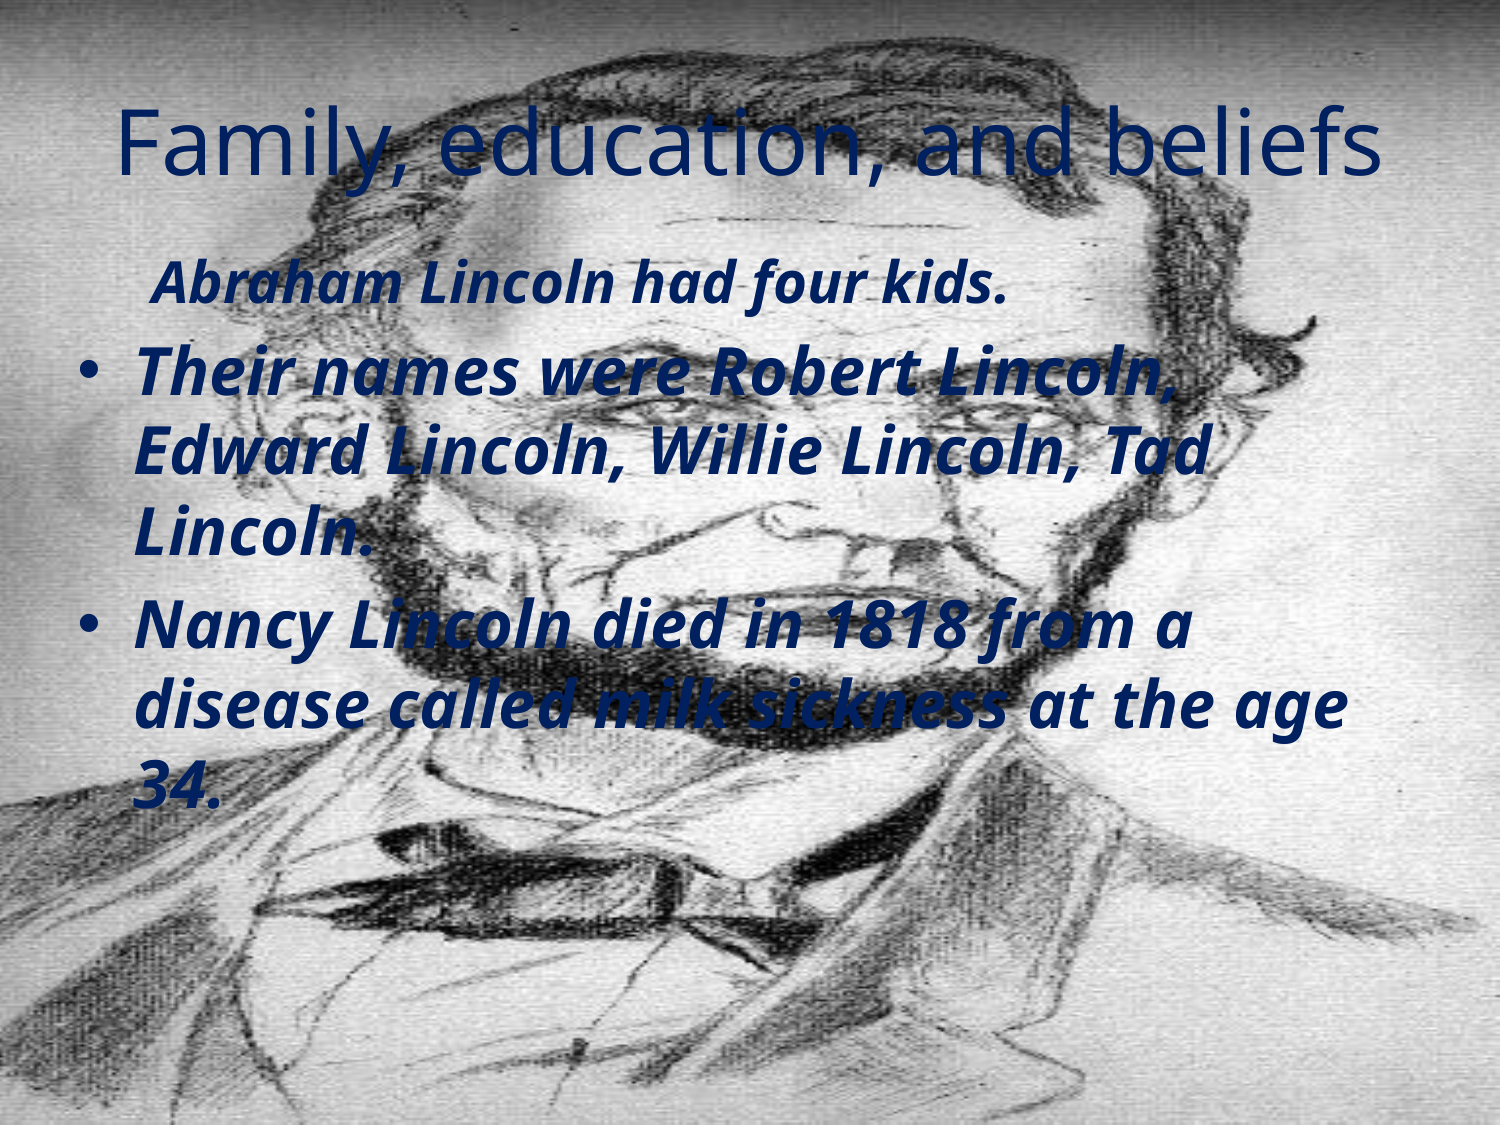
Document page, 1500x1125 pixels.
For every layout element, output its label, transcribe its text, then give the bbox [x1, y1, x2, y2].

list Abraham Lincoln had four kids. Their names were Robert Lincoln, Edward Lincoln, Willie Lincoln, Tad Lincoln. Nancy Lincoln died in 1818 from a disease called milk sickness at the age 34. [62, 237, 1413, 980]
picture [0, 0, 1500, 1125]
title Family, education, and beliefs [75, 45, 1425, 233]
